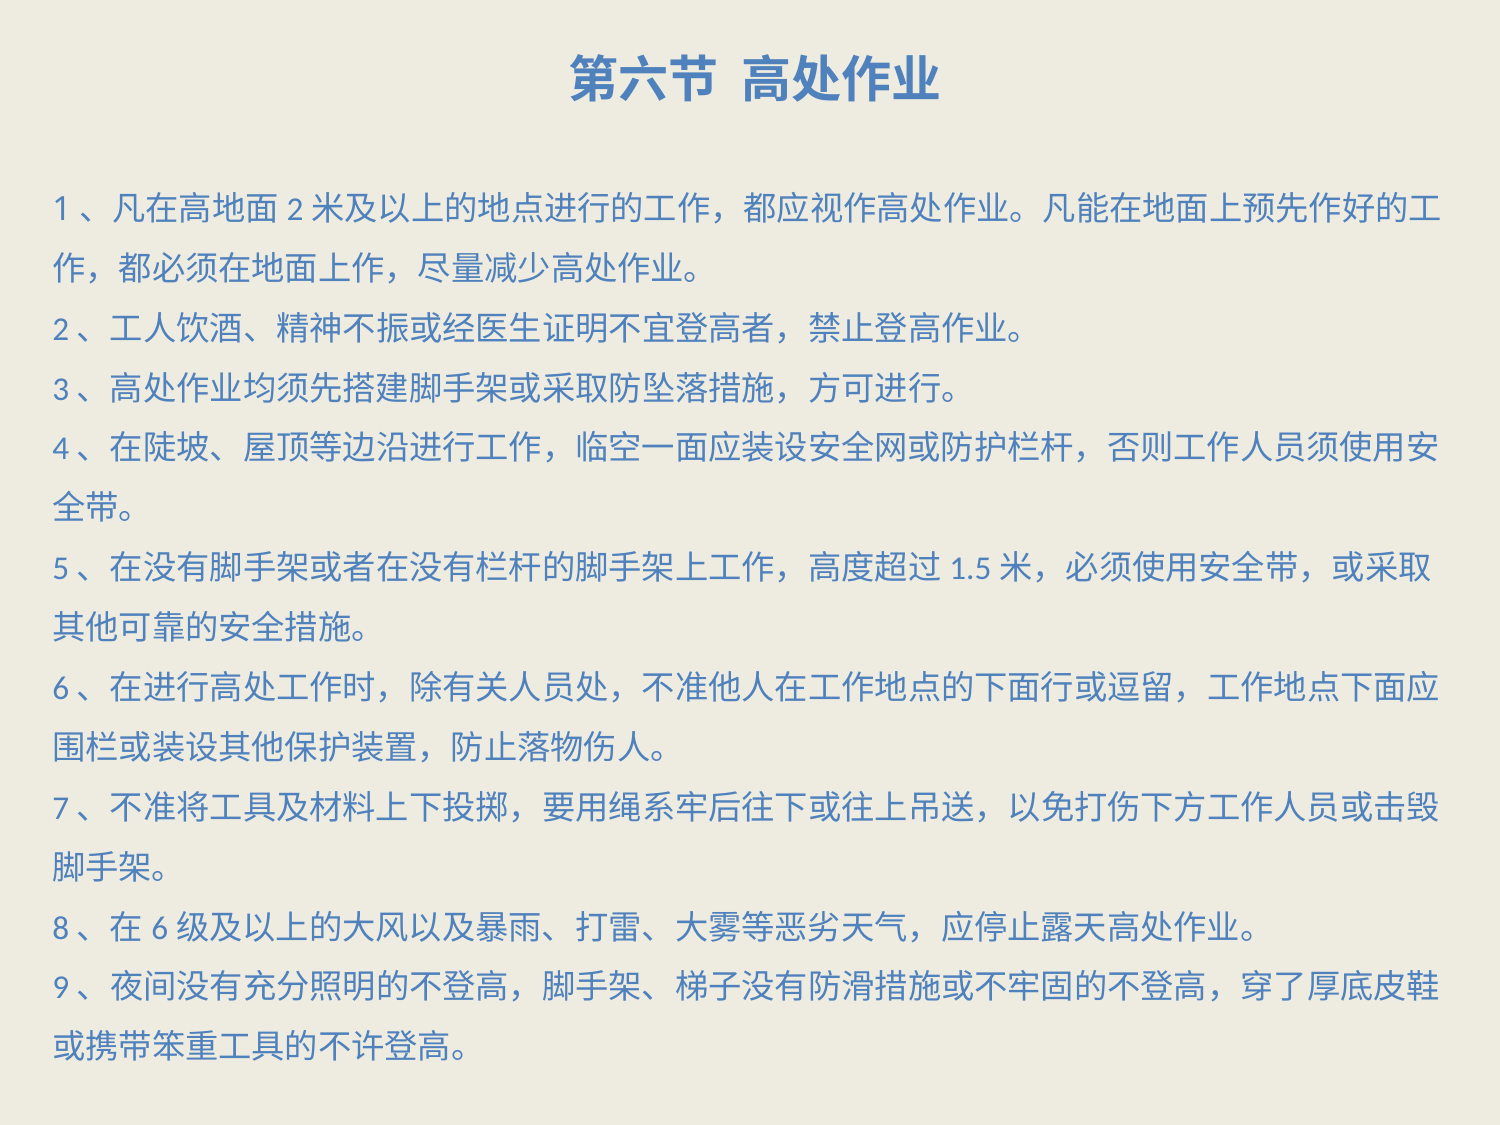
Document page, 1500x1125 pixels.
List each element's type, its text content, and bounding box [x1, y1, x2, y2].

text_box 第六节 高处作业 1、凡在高地面2米及以上的地点进行的工作，都应视作高处作业。凡能在地面上预先作好的工作，都必须在地面上作，尽量减少高处作业。 2、工人饮酒、精神不振或经医生证明不宜登高者，禁止登高作业。 3、高处作业均须先搭建脚手架或采取防坠落措施，方可进行。 4、在陡坡、屋顶等边沿进行工作，临空一面应装设安全网或防护栏杆，否则工作人员须使用安全带。 5、在没有脚手架或者在没有栏杆的脚手架上工作，高度超过1.5米，必须使用安全带，或采取其他可靠的安全措施。 6、在进行高处工作时，除有关人员处，不准他人在工作地点的下面行或逗留，工作地点下面应围栏或装设其他保护装置，防止落物伤人。 7、不准将工具及材料上下投掷，要用绳系牢后往下或往上吊送，以免打伤下方工作人员或击毁脚手架。 8、在6级及以上的大风以及暴雨、打雷、大雾等恶劣天气，应停止露天高处作业。 9、夜间没有充分照明的不登高，脚手架、梯子没有防滑措施或不牢固的不登高，穿了厚底皮鞋或携带笨重工具的不许登高。 [37, 40, 1474, 1073]
